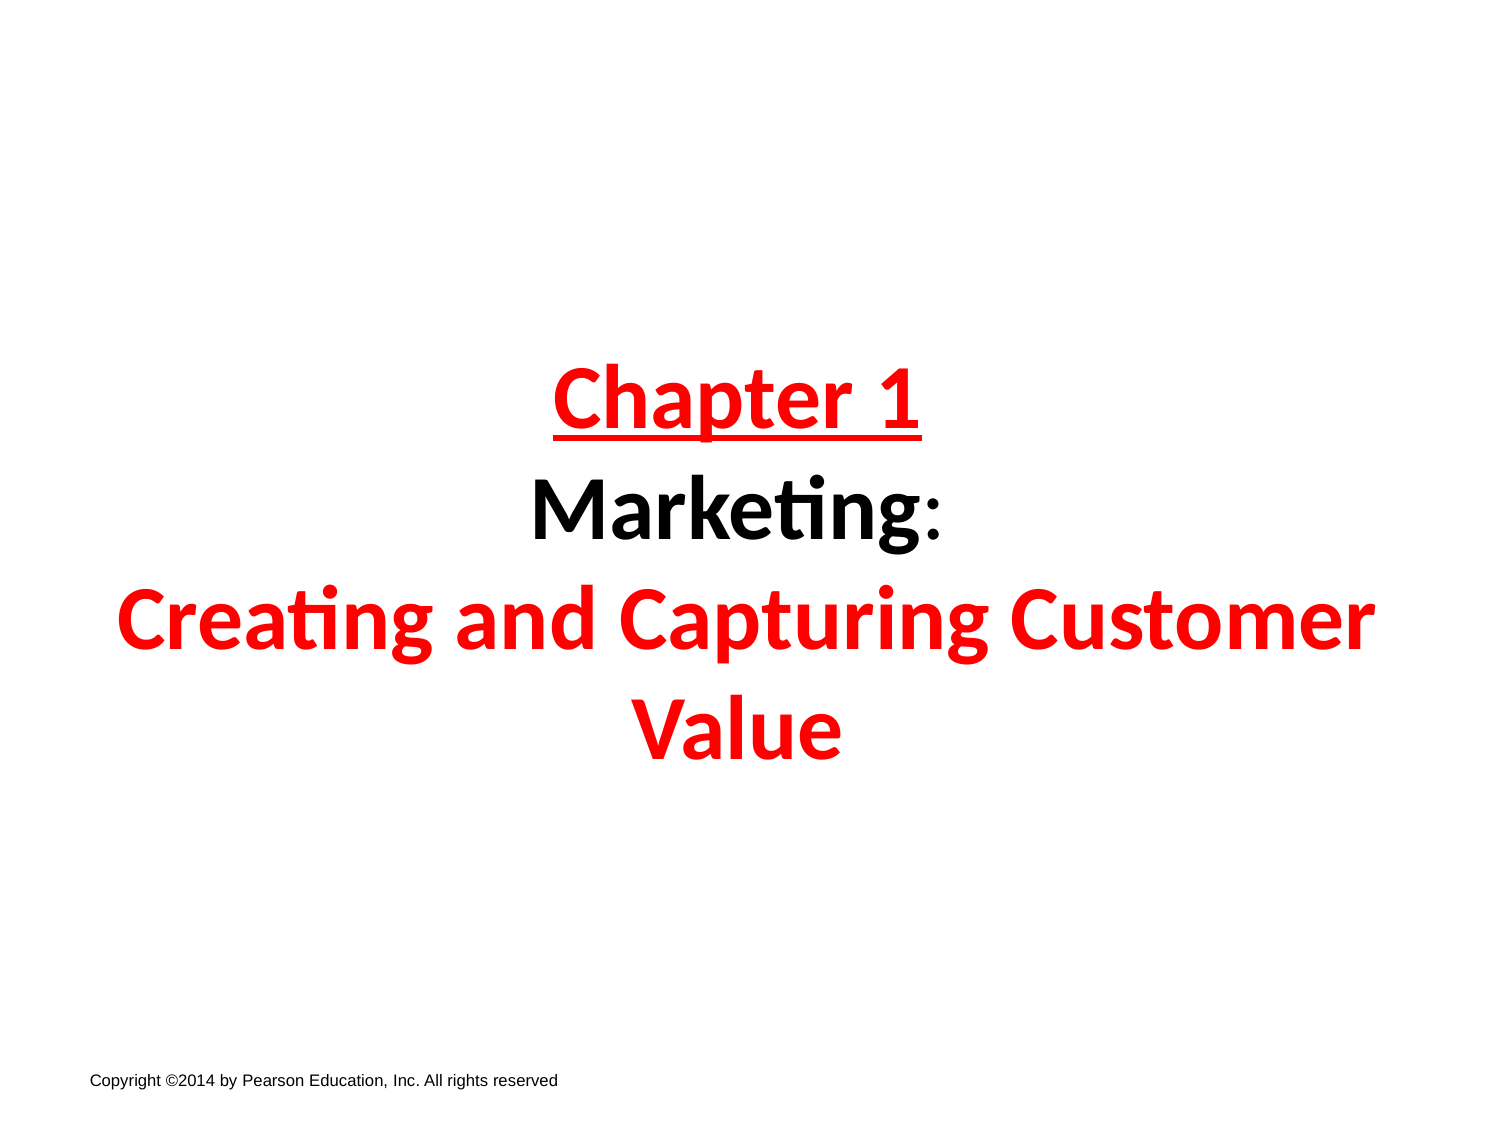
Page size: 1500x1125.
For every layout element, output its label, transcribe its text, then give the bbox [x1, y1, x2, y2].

text_box Copyright ©2014 by Pearson Education, Inc. All rights reserved [74, 1062, 825, 1098]
title Chapter 1 Marketing: Creating and Capturing Customer Value [50, 249, 1425, 975]
